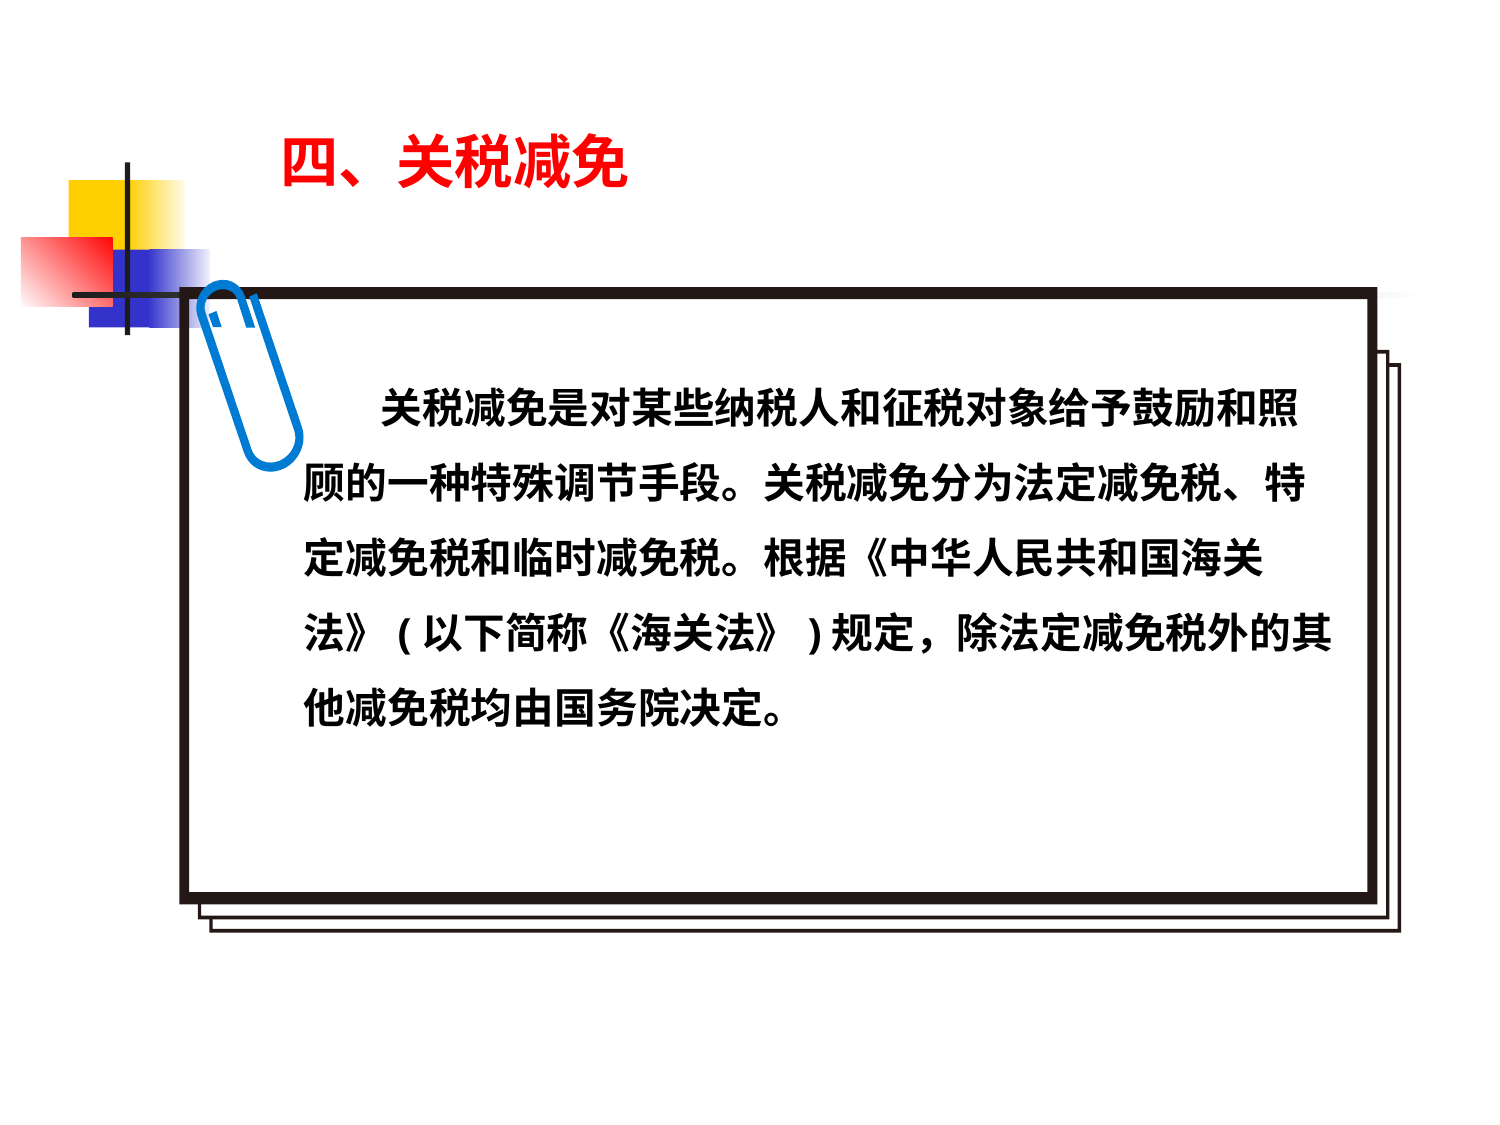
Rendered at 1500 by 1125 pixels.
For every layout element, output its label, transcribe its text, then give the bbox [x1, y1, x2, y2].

text_box 四、关税减免 [265, 125, 910, 204]
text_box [179, 279, 1402, 933]
